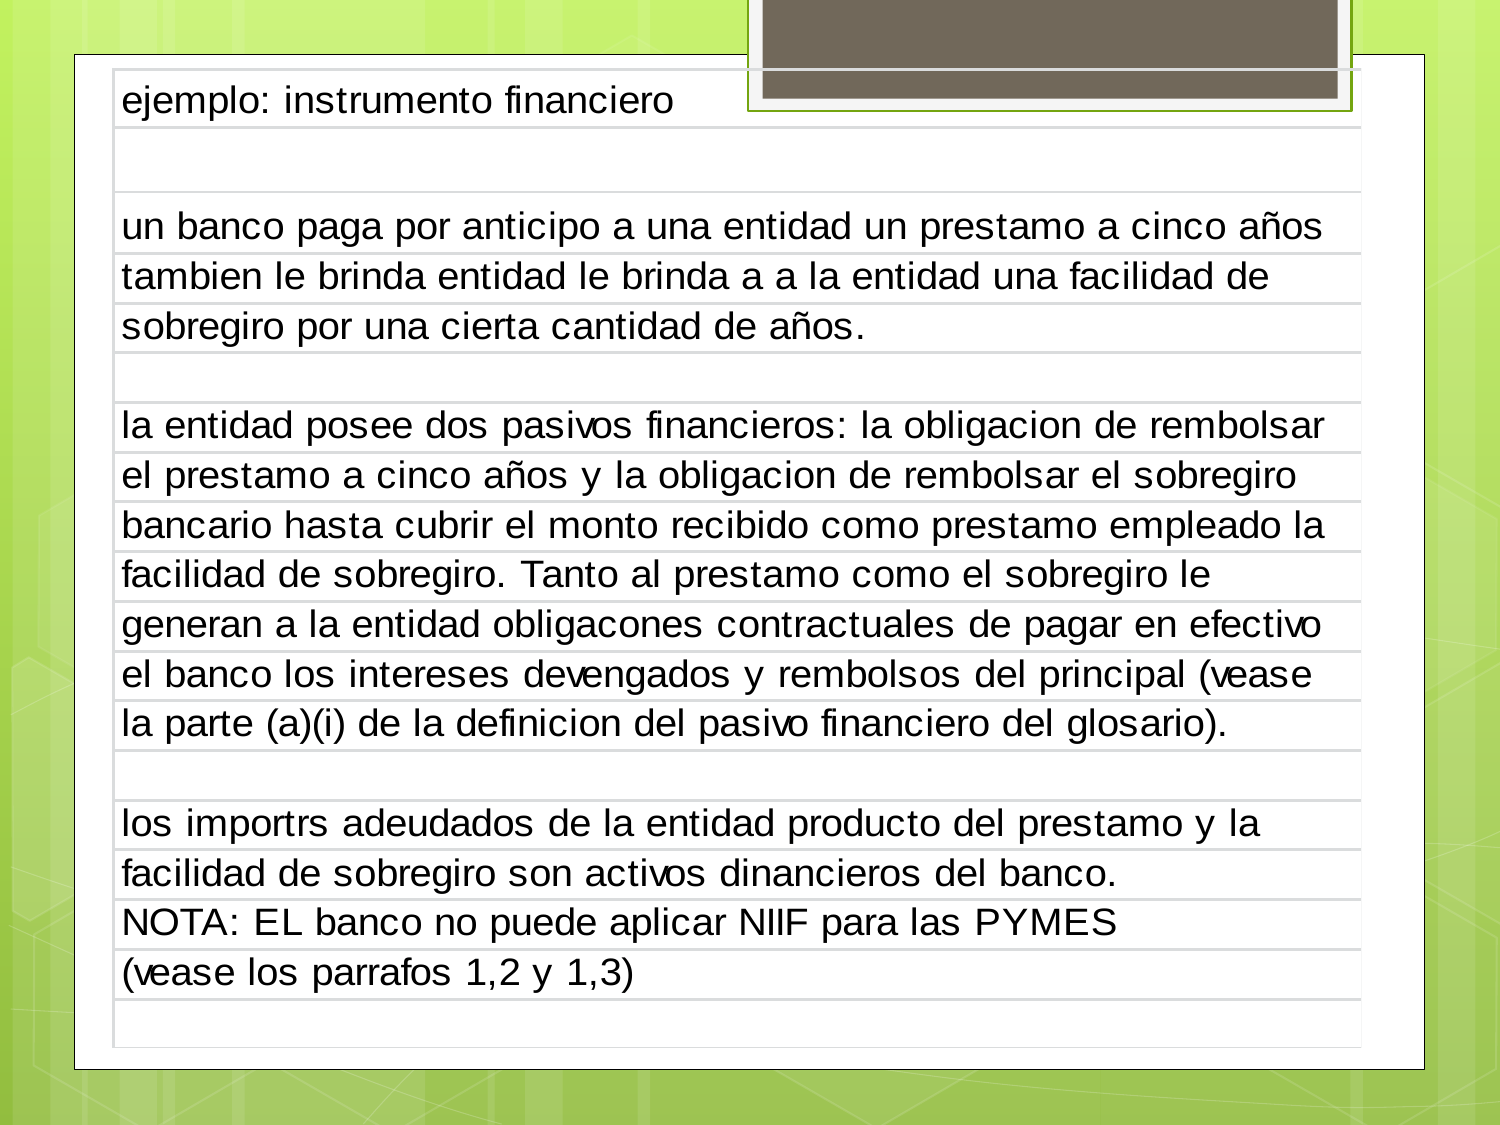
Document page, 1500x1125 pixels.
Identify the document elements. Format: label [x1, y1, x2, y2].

picture [111, 67, 1365, 1051]
